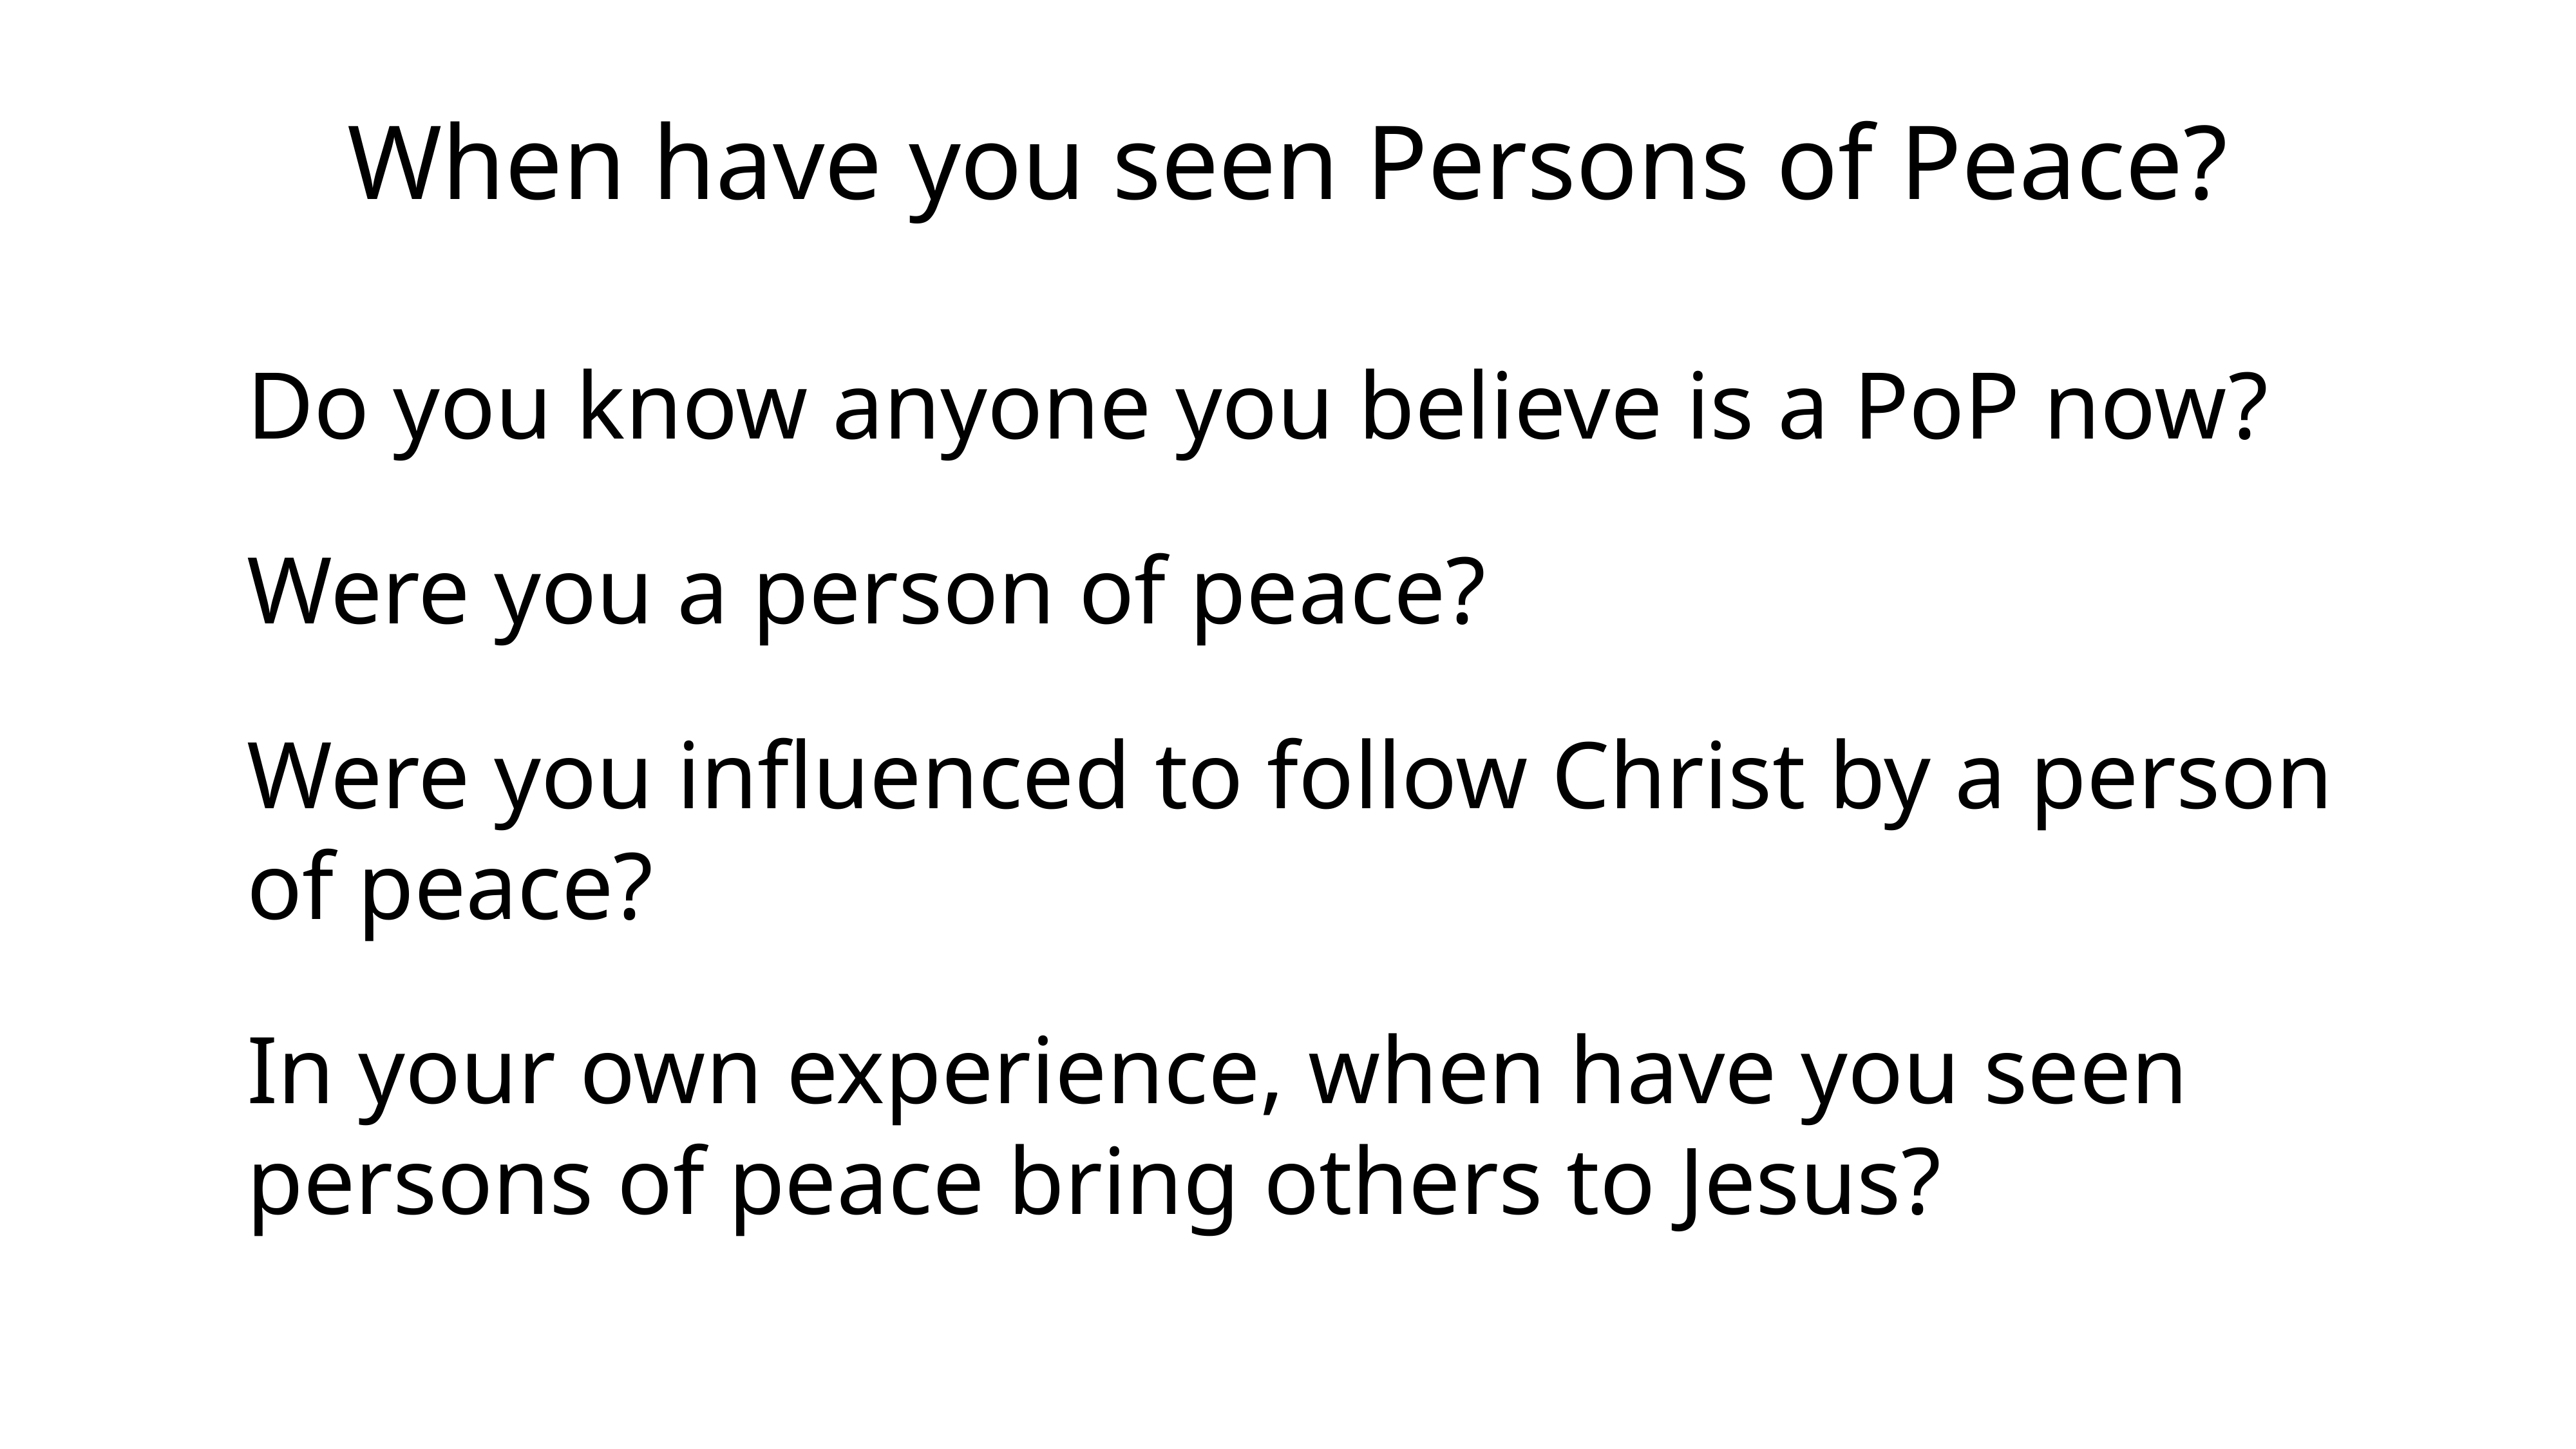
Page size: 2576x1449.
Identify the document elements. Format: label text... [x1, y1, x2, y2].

title When have you seen Persons of Peace? [178, 37, 2398, 279]
list Do you know anyone you believe is a PoP now? Were you a person of peace? Were you influenced to follow Christ by a person of peace? In your own experience, when have you seen persons of peace bring others to Jesus? [178, 332, 2398, 1247]
